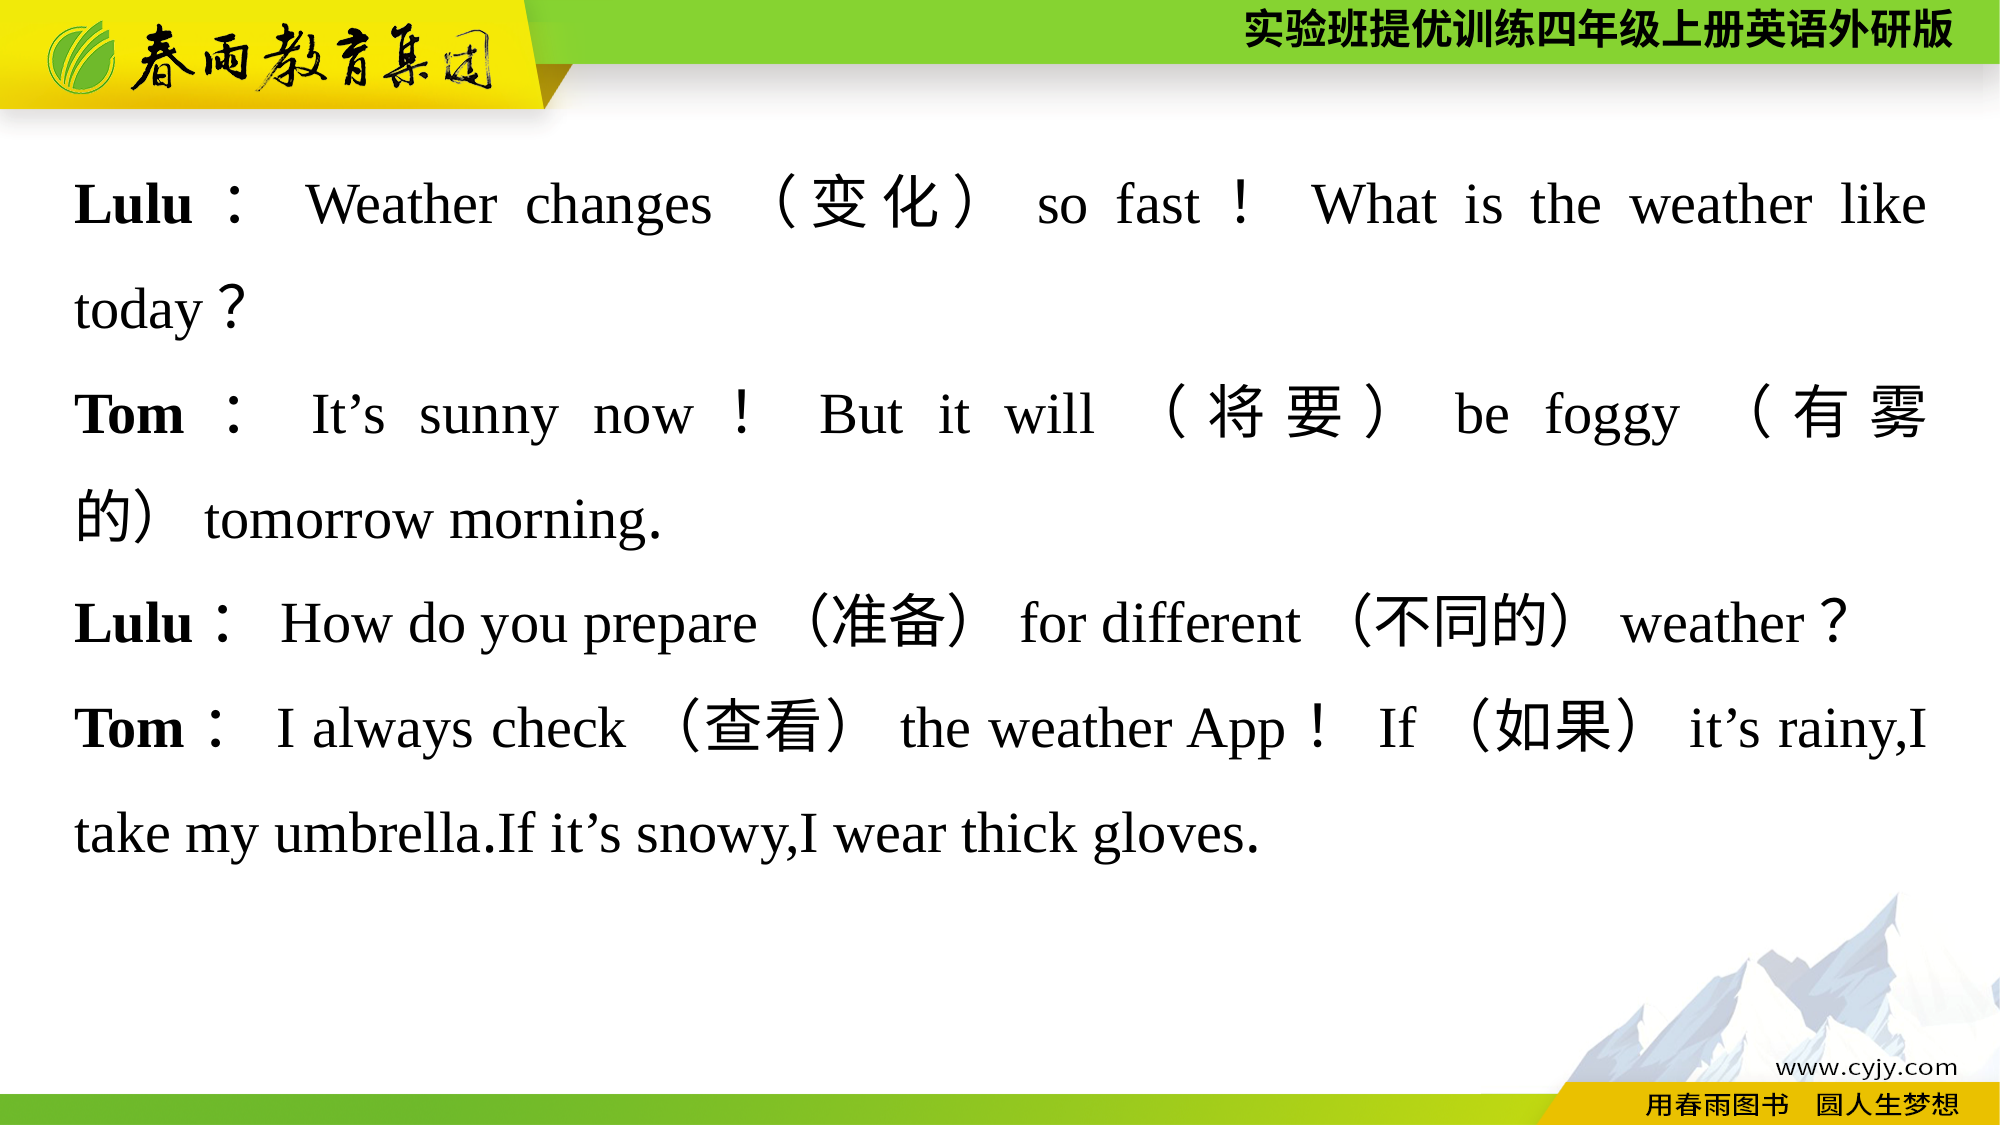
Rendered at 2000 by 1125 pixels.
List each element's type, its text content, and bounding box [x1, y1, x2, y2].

list Lulu：Weather changes（变化）so fast！What is the weather like today？ Tom：It’s sunny now！But it will（将要）be foggy（有雾的）tomorrow morning. Lulu：How do you prepare（准备）for different（不同的）weather？ Tom：I always check（查看）the weather App！If（如果）it’s rainy,I take my umbrella.If it’s snowy,I wear thick gloves. [59, 122, 1944, 761]
picture [0, 0, 2000, 1125]
